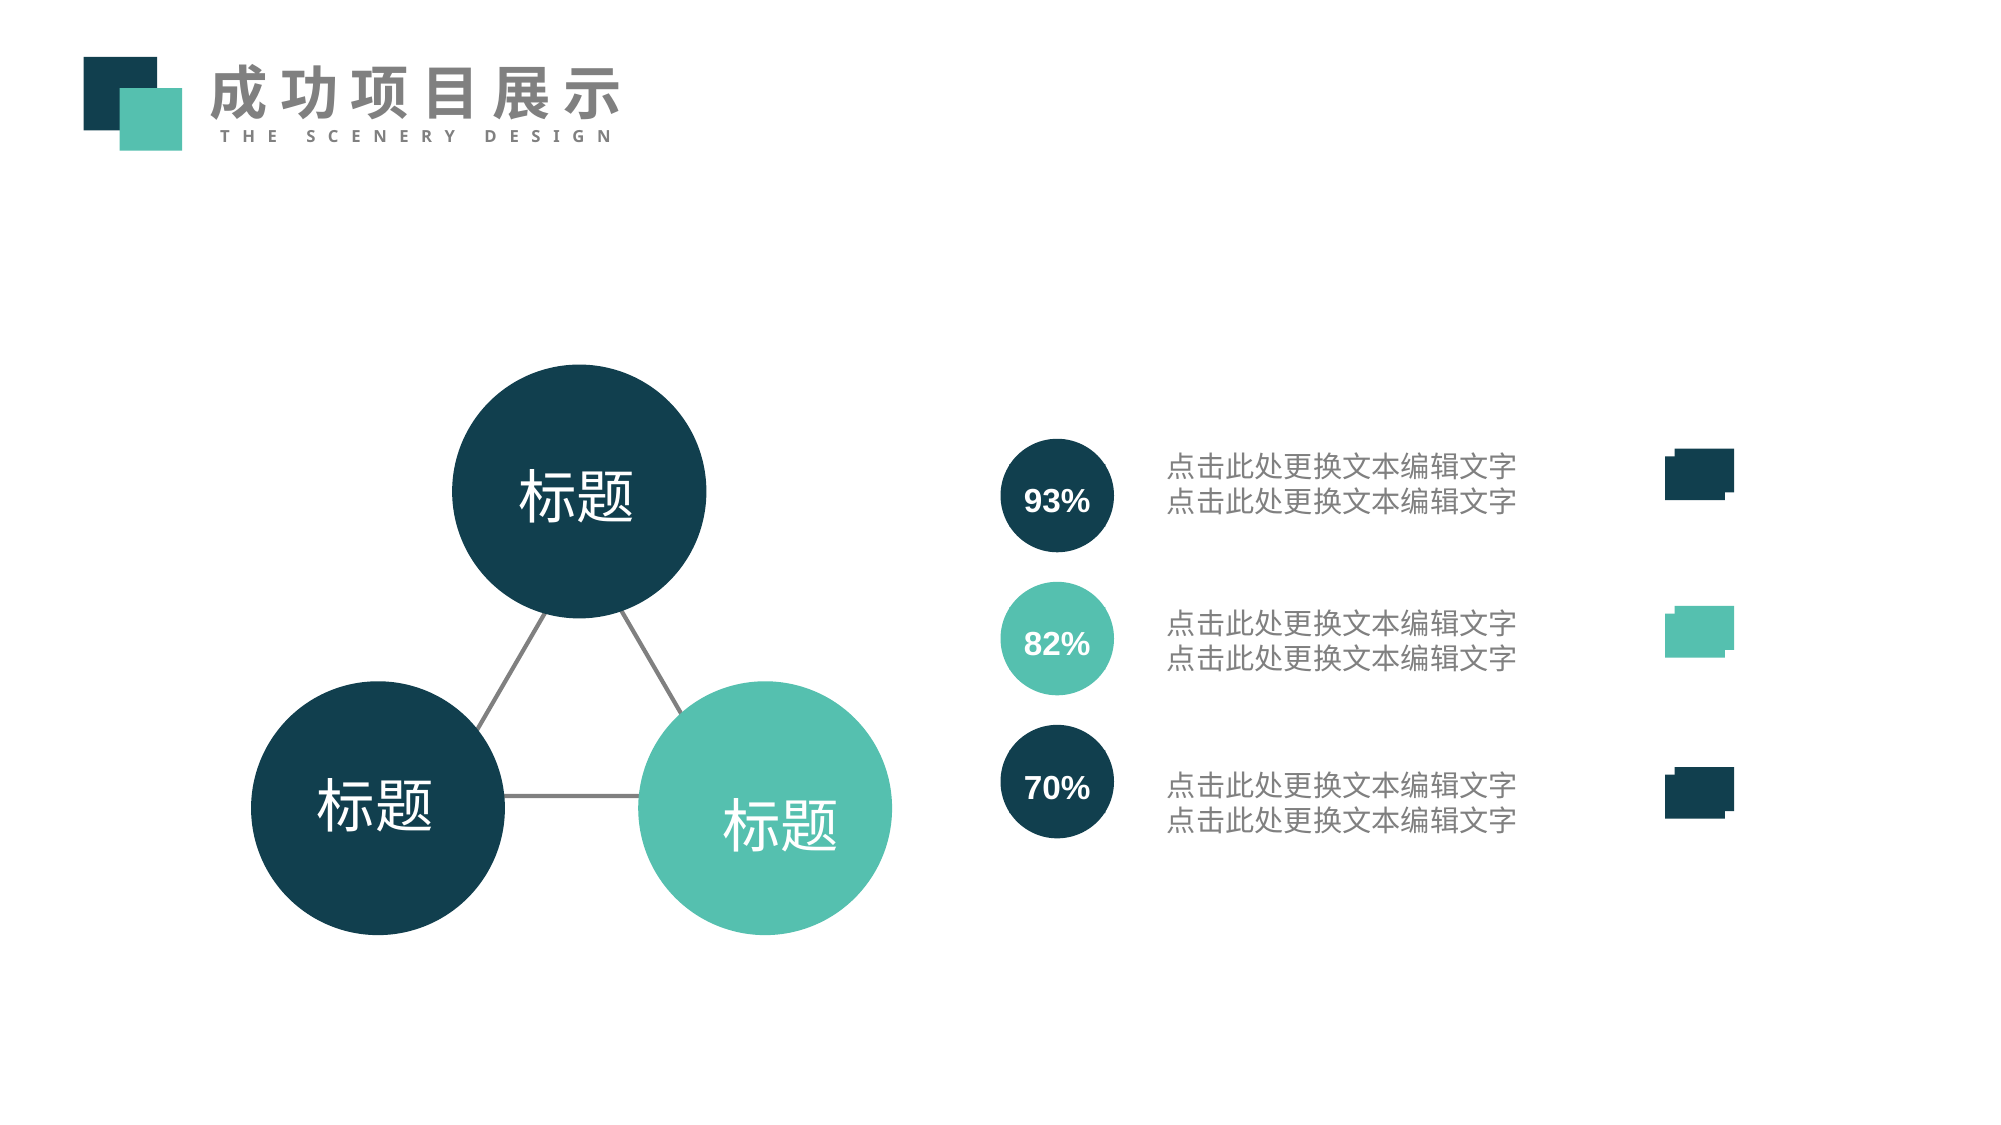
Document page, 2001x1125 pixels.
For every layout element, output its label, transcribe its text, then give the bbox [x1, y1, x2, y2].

text_box 点击此处更换文本编辑文字 点击此处更换文本编辑文字 [1152, 598, 1649, 683]
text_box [1665, 767, 1735, 819]
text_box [1000, 724, 1115, 839]
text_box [83, 48, 646, 155]
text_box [1000, 438, 1115, 553]
text_box 点击此处更换文本编辑文字 点击此处更换文本编辑文字 [1152, 759, 1649, 845]
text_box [1665, 605, 1735, 658]
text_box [1000, 581, 1115, 696]
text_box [251, 364, 893, 936]
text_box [1665, 448, 1735, 501]
text_box 点击此处更换文本编辑文字 点击此处更换文本编辑文字 [1152, 440, 1649, 526]
